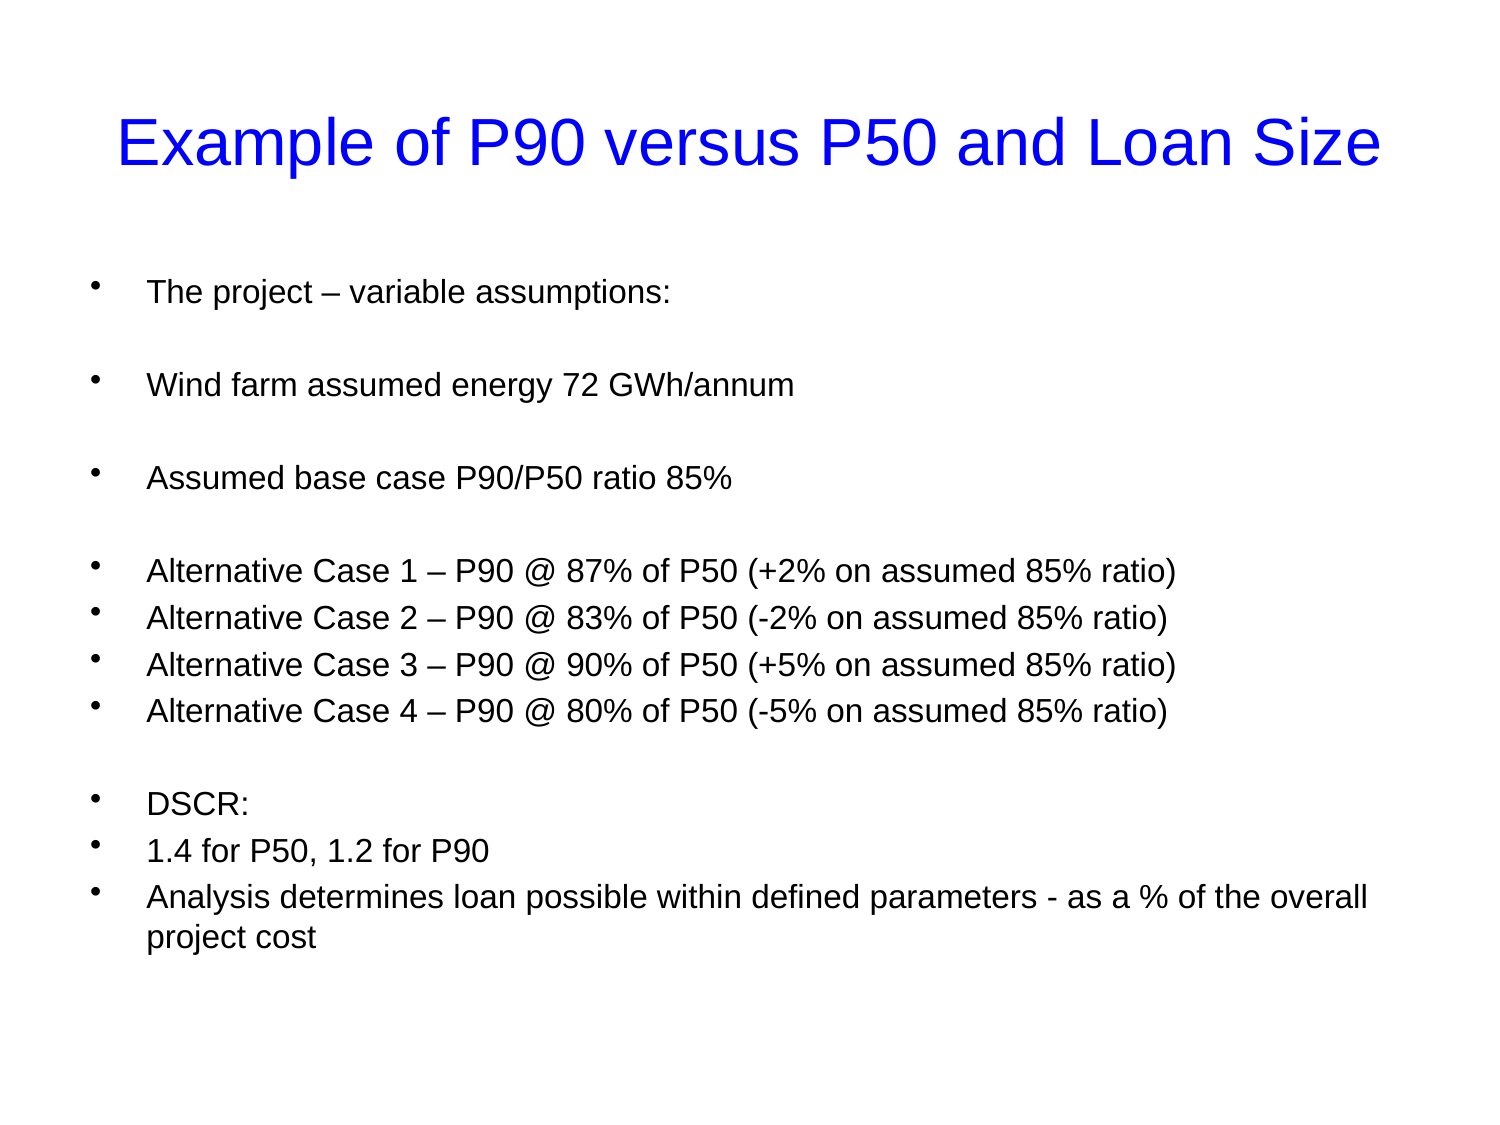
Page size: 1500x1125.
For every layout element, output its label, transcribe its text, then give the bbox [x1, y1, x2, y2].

list The project – variable assumptions: Wind farm assumed energy 72 GWh/annum Assumed base case P90/P50 ratio 85% Alternative Case 1 – P90 @ 87% of P50 (+2% on assumed 85% ratio) Alternative Case 2 – P90 @ 83% of P50 (-2% on assumed 85% ratio) Alternative Case 3 – P90 @ 90% of P50 (+5% on assumed 85% ratio) Alternative Case 4 – P90 @ 80% of P50 (-5% on assumed 85% ratio) DSCR: 1.4 for P50, 1.2 for P90 Analysis determines loan possible within defined parameters - as a % of the overall project cost [74, 262, 1426, 1006]
title Example of P90 versus P50 and Loan Size [74, 44, 1426, 233]
